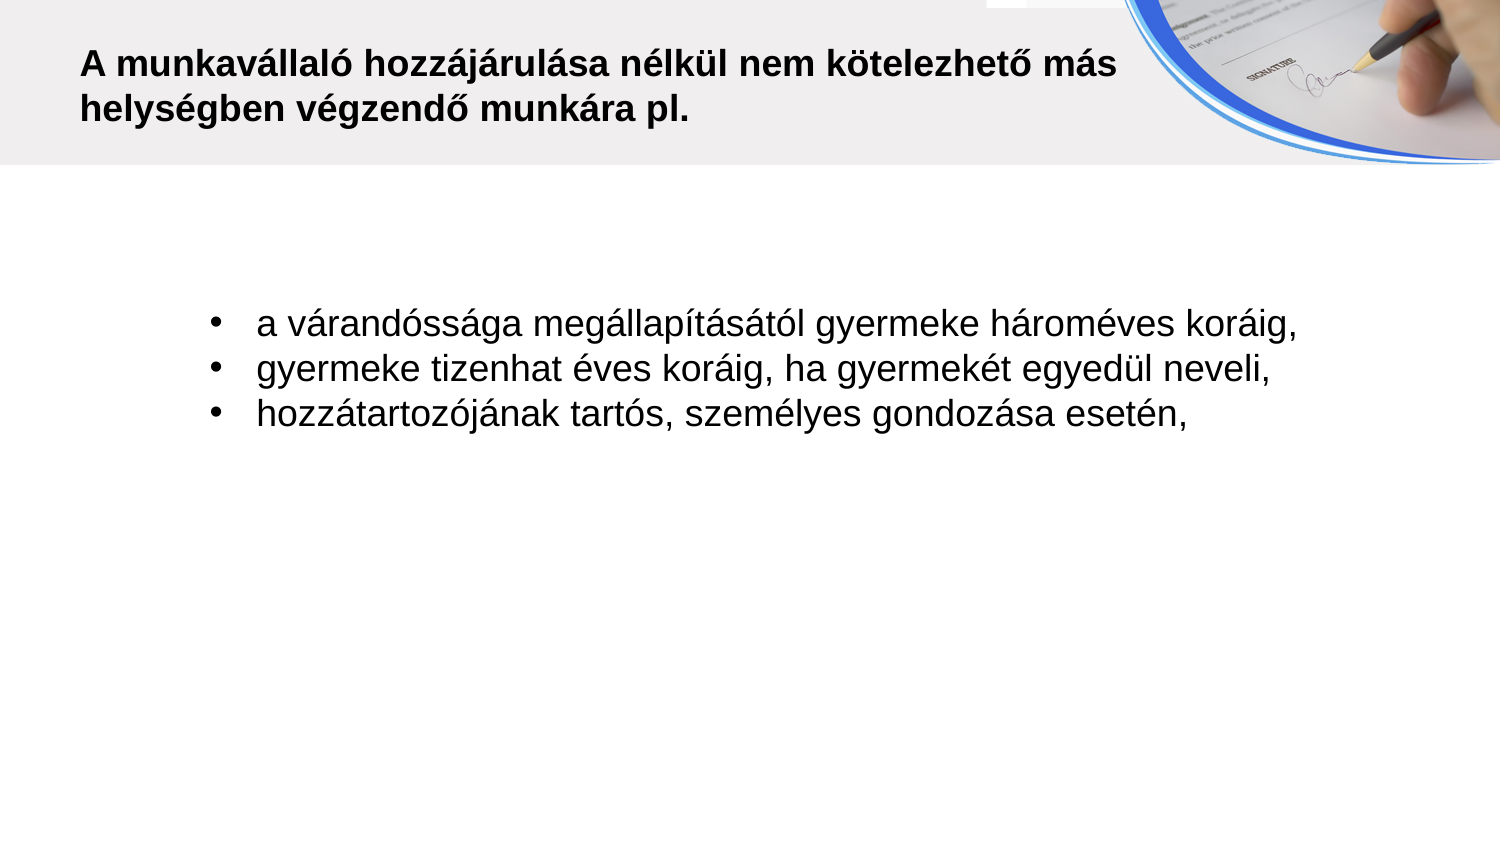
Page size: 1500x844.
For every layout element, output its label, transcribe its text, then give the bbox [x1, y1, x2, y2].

text_box A munkavállaló hozzájárulása nélkül nem kötelezhető más helységben végzendő munkára pl. [64, 32, 1164, 137]
picture [0, 0, 1500, 844]
text_box a várandóssága megállapításától gyermeke hároméves koráig, gyermeke tizenhat éves koráig, ha gyermekét egyedül neveli, hozzátartozójának tartós, személyes gondozása esetén, [194, 291, 1320, 442]
